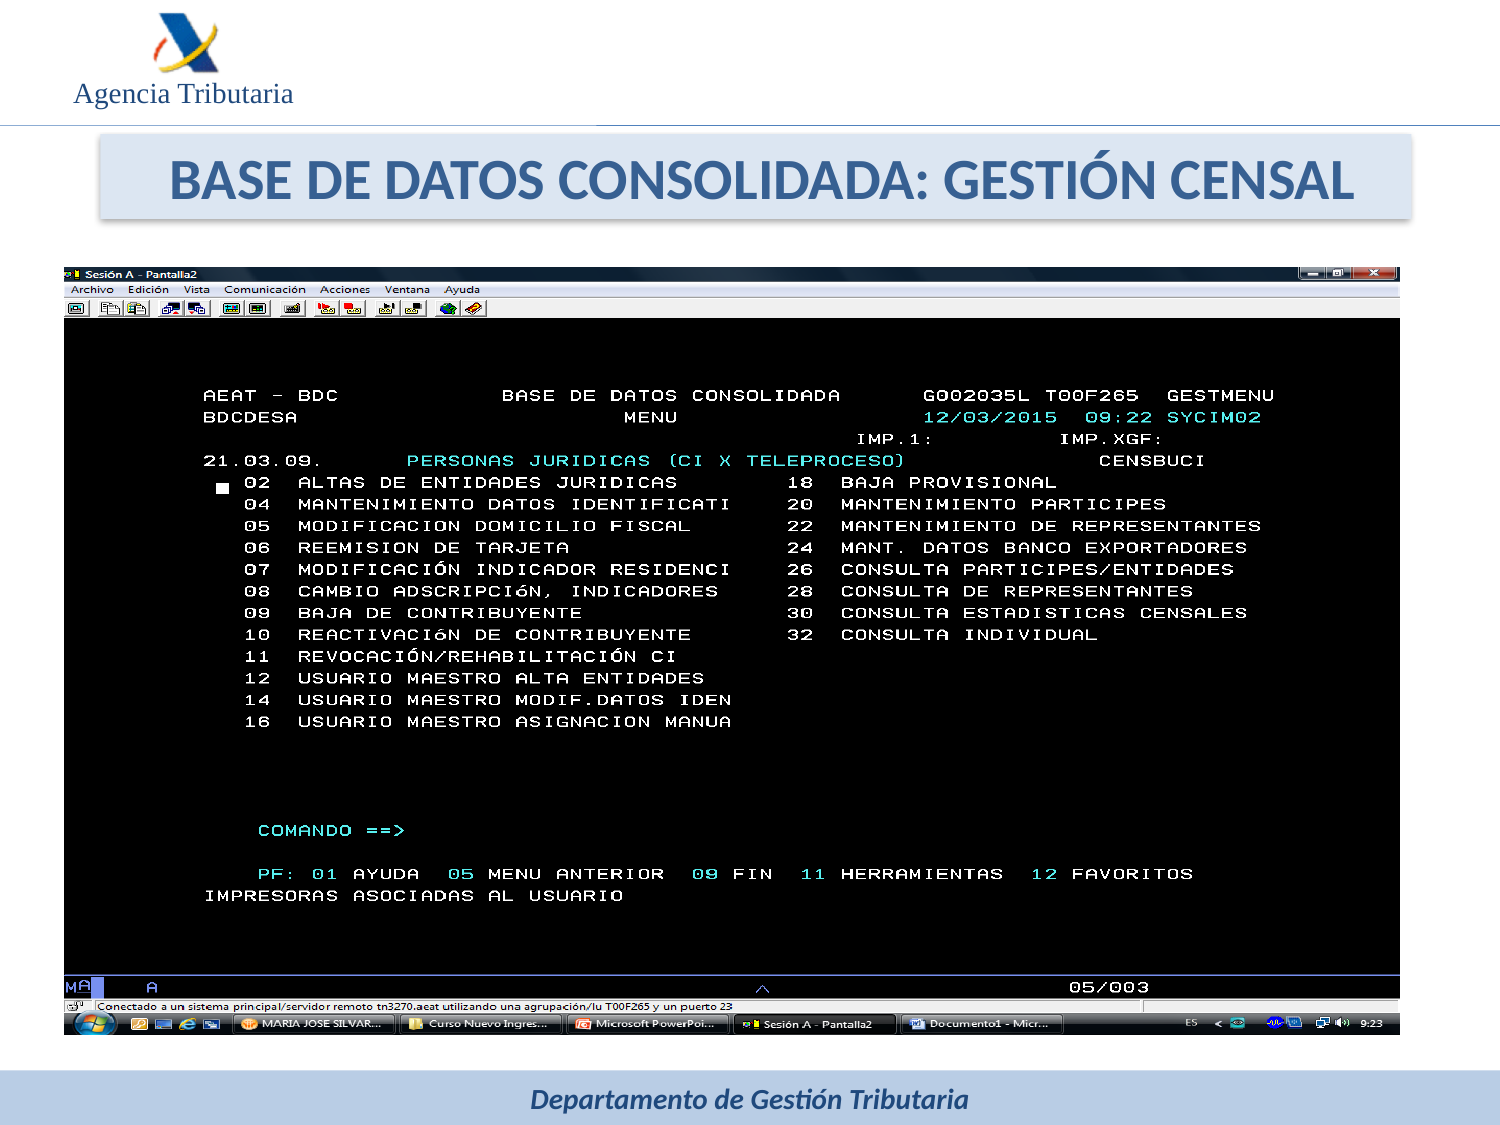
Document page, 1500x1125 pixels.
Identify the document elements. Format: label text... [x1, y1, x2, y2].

picture [155, 14, 219, 72]
picture [64, 266, 1400, 1036]
text_box BASE DE DATOS CONSOLIDADA: GESTIÓN CENSAL [100, 134, 1412, 219]
